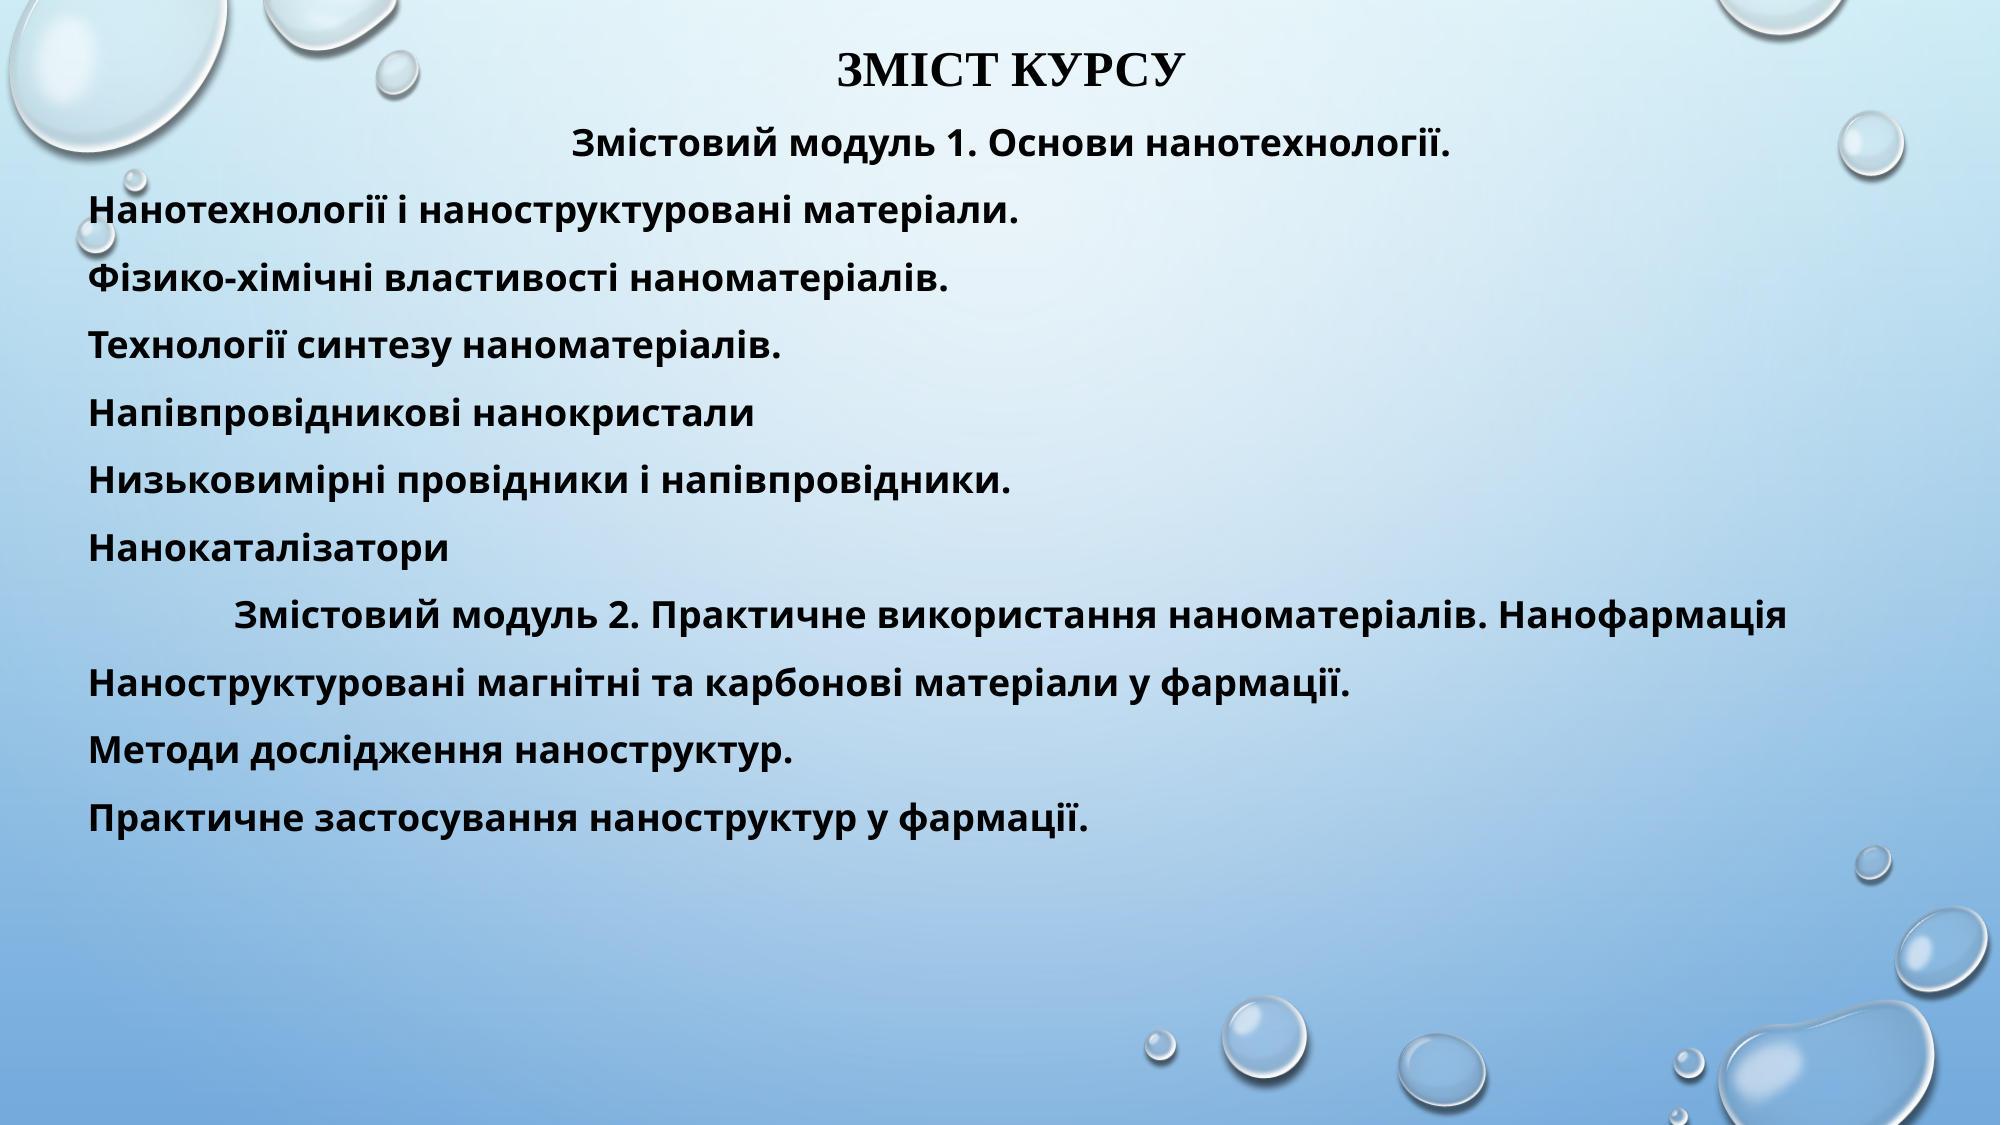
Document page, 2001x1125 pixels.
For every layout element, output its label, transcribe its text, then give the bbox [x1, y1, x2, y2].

text_box ЗМІСТ КУРСУ Змістовий модуль 1. Основи нанотехнології. Нанотехнології і наноструктуровані матеріали. Фізико-хімічні властивості наноматеріалів. Технології синтезу наноматеріалів. Напівпровідникові нанокристали Низьковимірні провідники і напівпровідники. Нанокаталізатори Змістовий модуль 2. Практичне використання наноматеріалів. Нанофармація Наноструктуровані магнітні та карбонові матеріали у фармації. Методи дослідження наноструктур. Практичне застосування наноструктур у фармації. [72, 29, 1950, 847]
picture [0, 0, 2000, 1125]
